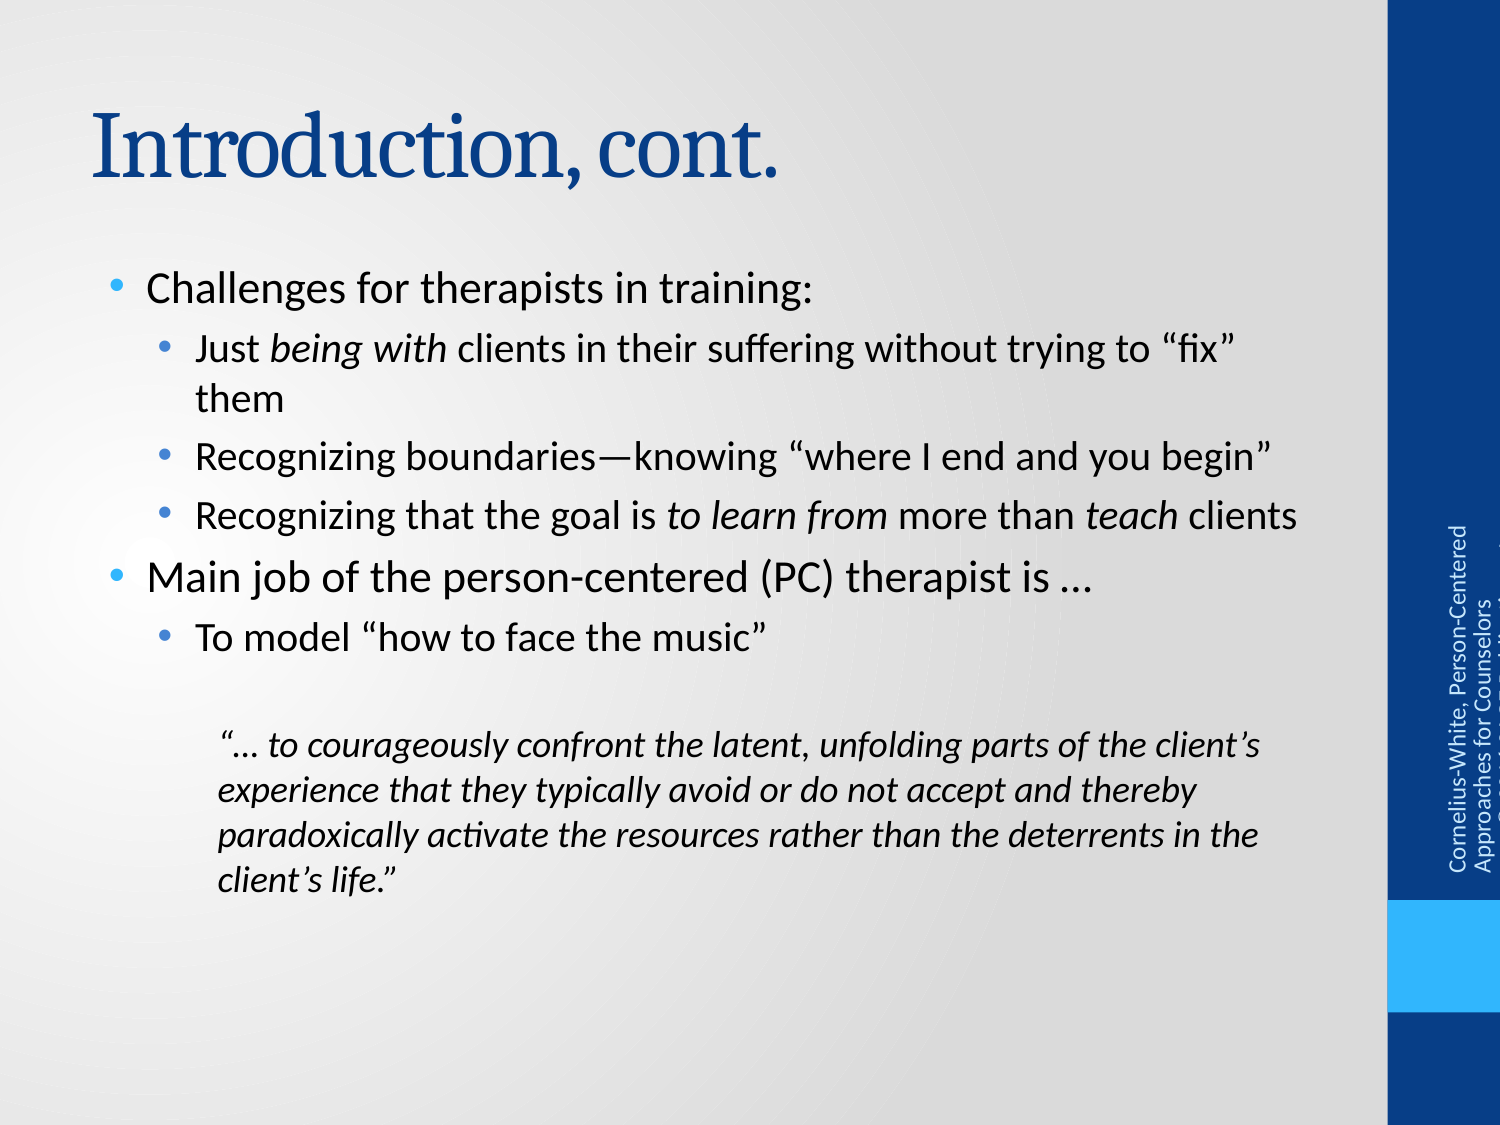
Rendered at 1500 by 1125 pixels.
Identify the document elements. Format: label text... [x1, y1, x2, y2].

title Introduction, cont. [75, 45, 1325, 233]
footer Cornelius-White, Person-Centered Approaches for Counselors © 2016 SAGE Publications, Inc. [1411, 500, 1500, 889]
list Challenges for therapists in training: Just being with clients in their suffering without trying to “fix” them Recognizing boundaries—knowing “where I end and you begin” Recognizing that the goal is to learn from more than teach clients Main job of the person-centered (PC) therapist is … To model “how to face the music” “… to courageously confront the latent, unfolding parts of the client’s experience that they typically avoid or do not accept and thereby paradoxically activate the resources rather than the deterrents in the client’s life.” [75, 249, 1325, 1038]
